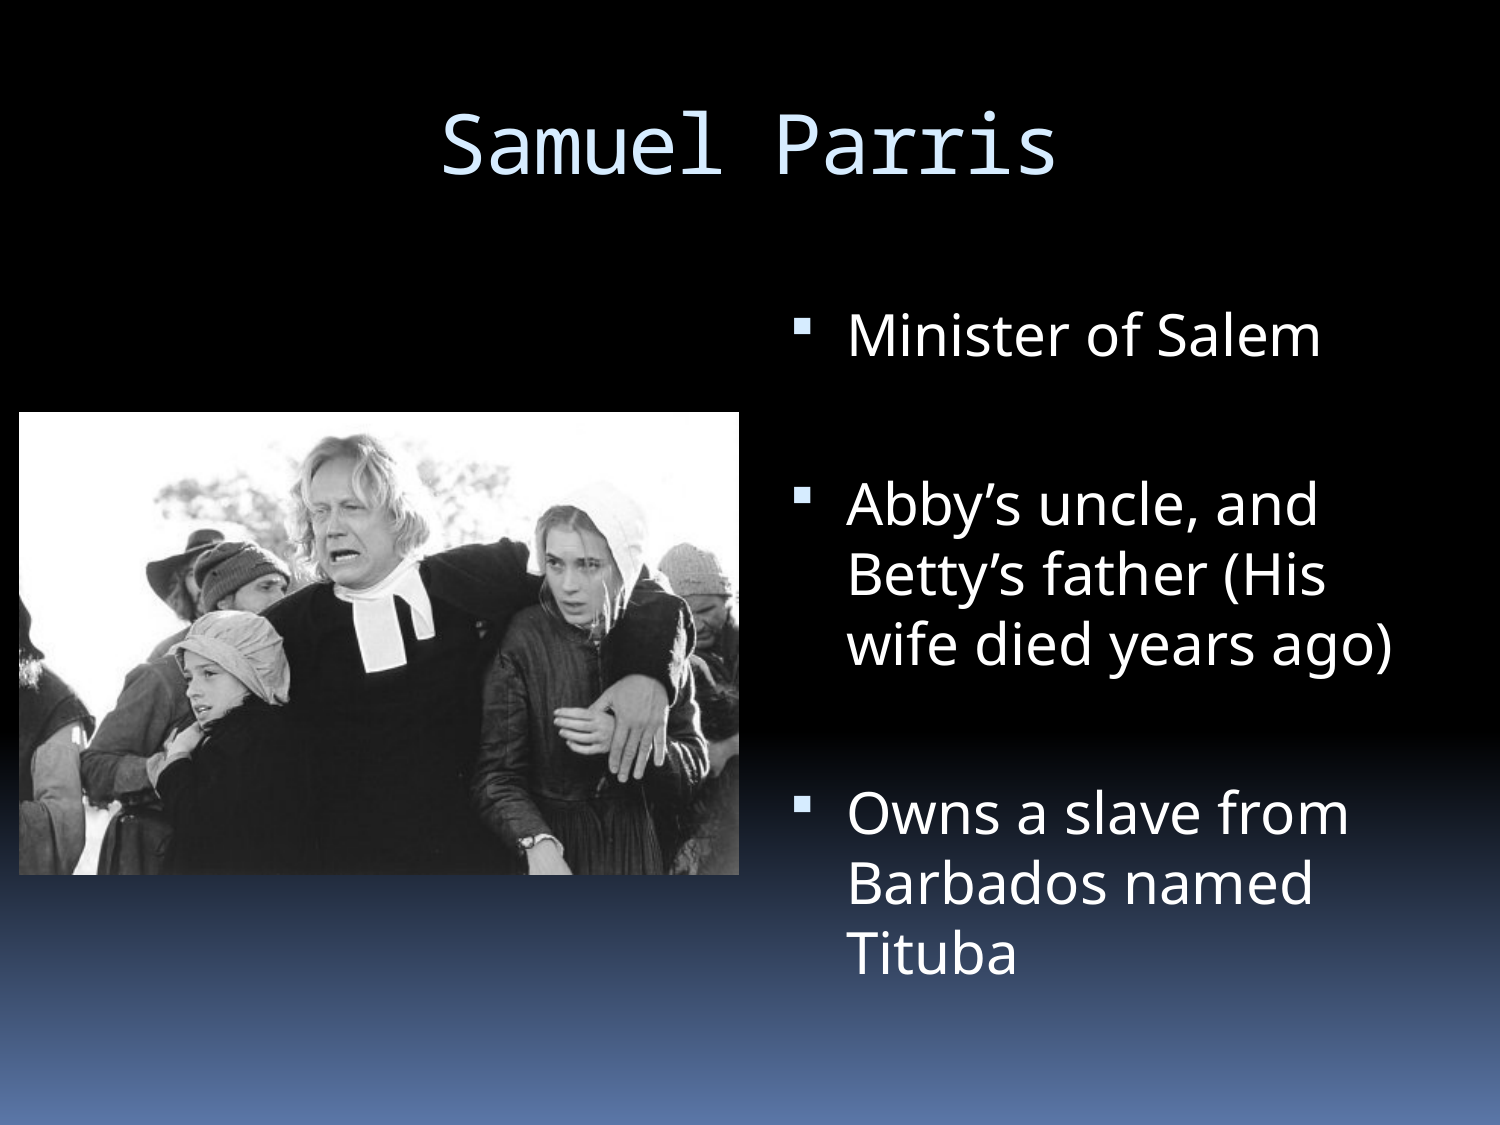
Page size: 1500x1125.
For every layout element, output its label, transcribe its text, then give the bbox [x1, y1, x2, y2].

list Minister of Salem Abby’s uncle, and Betty’s father (His wife died years ago) Owns a slave from Barbados named Tituba [763, 290, 1427, 1033]
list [19, 411, 740, 875]
title Samuel Parris [75, 83, 1425, 234]
